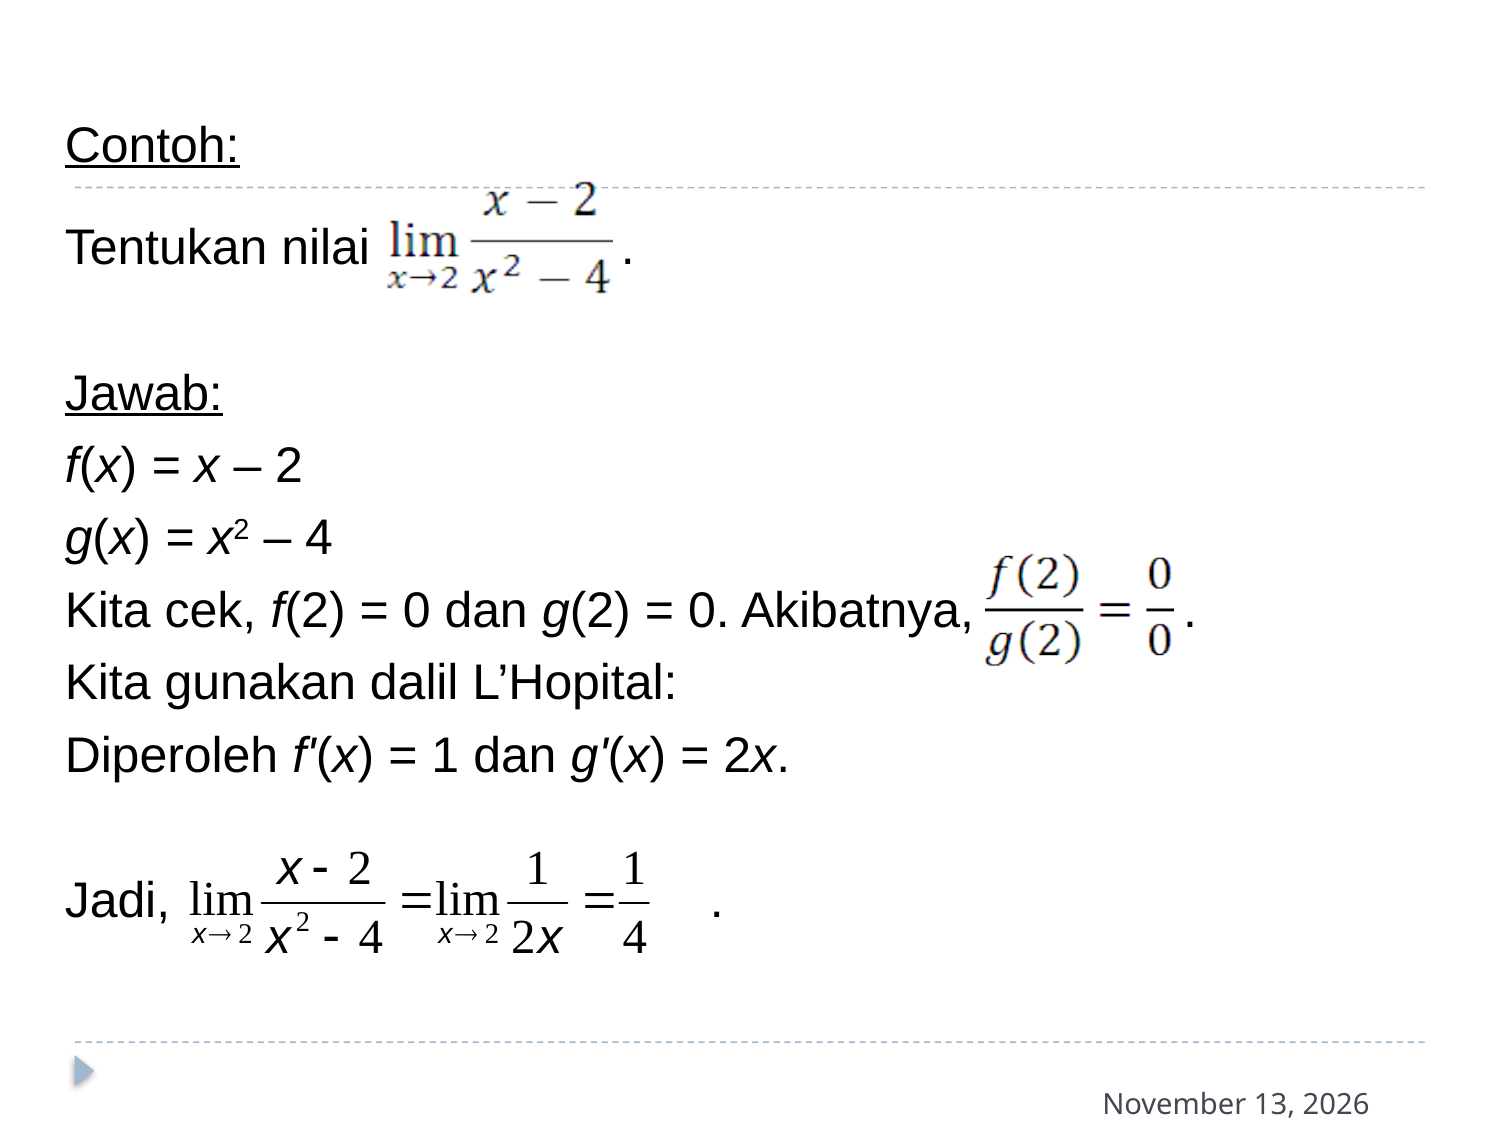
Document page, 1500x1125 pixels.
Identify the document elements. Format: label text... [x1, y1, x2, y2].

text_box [182, 837, 660, 965]
list Contoh: Tentukan nilai . Jawab: f(x) = x – 2 g(x) = x2 – 4 Kita cek, f(2) = 0 dan g(2) = 0. Akibatnya, . Kita gunakan dalil L’Hopital: Diperoleh f'(x) = 1 dan g'(x) = 2x. Jadi, . [50, 75, 1425, 1063]
picture [985, 549, 1174, 676]
picture [387, 180, 613, 306]
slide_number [1087, 1077, 1500, 1125]
